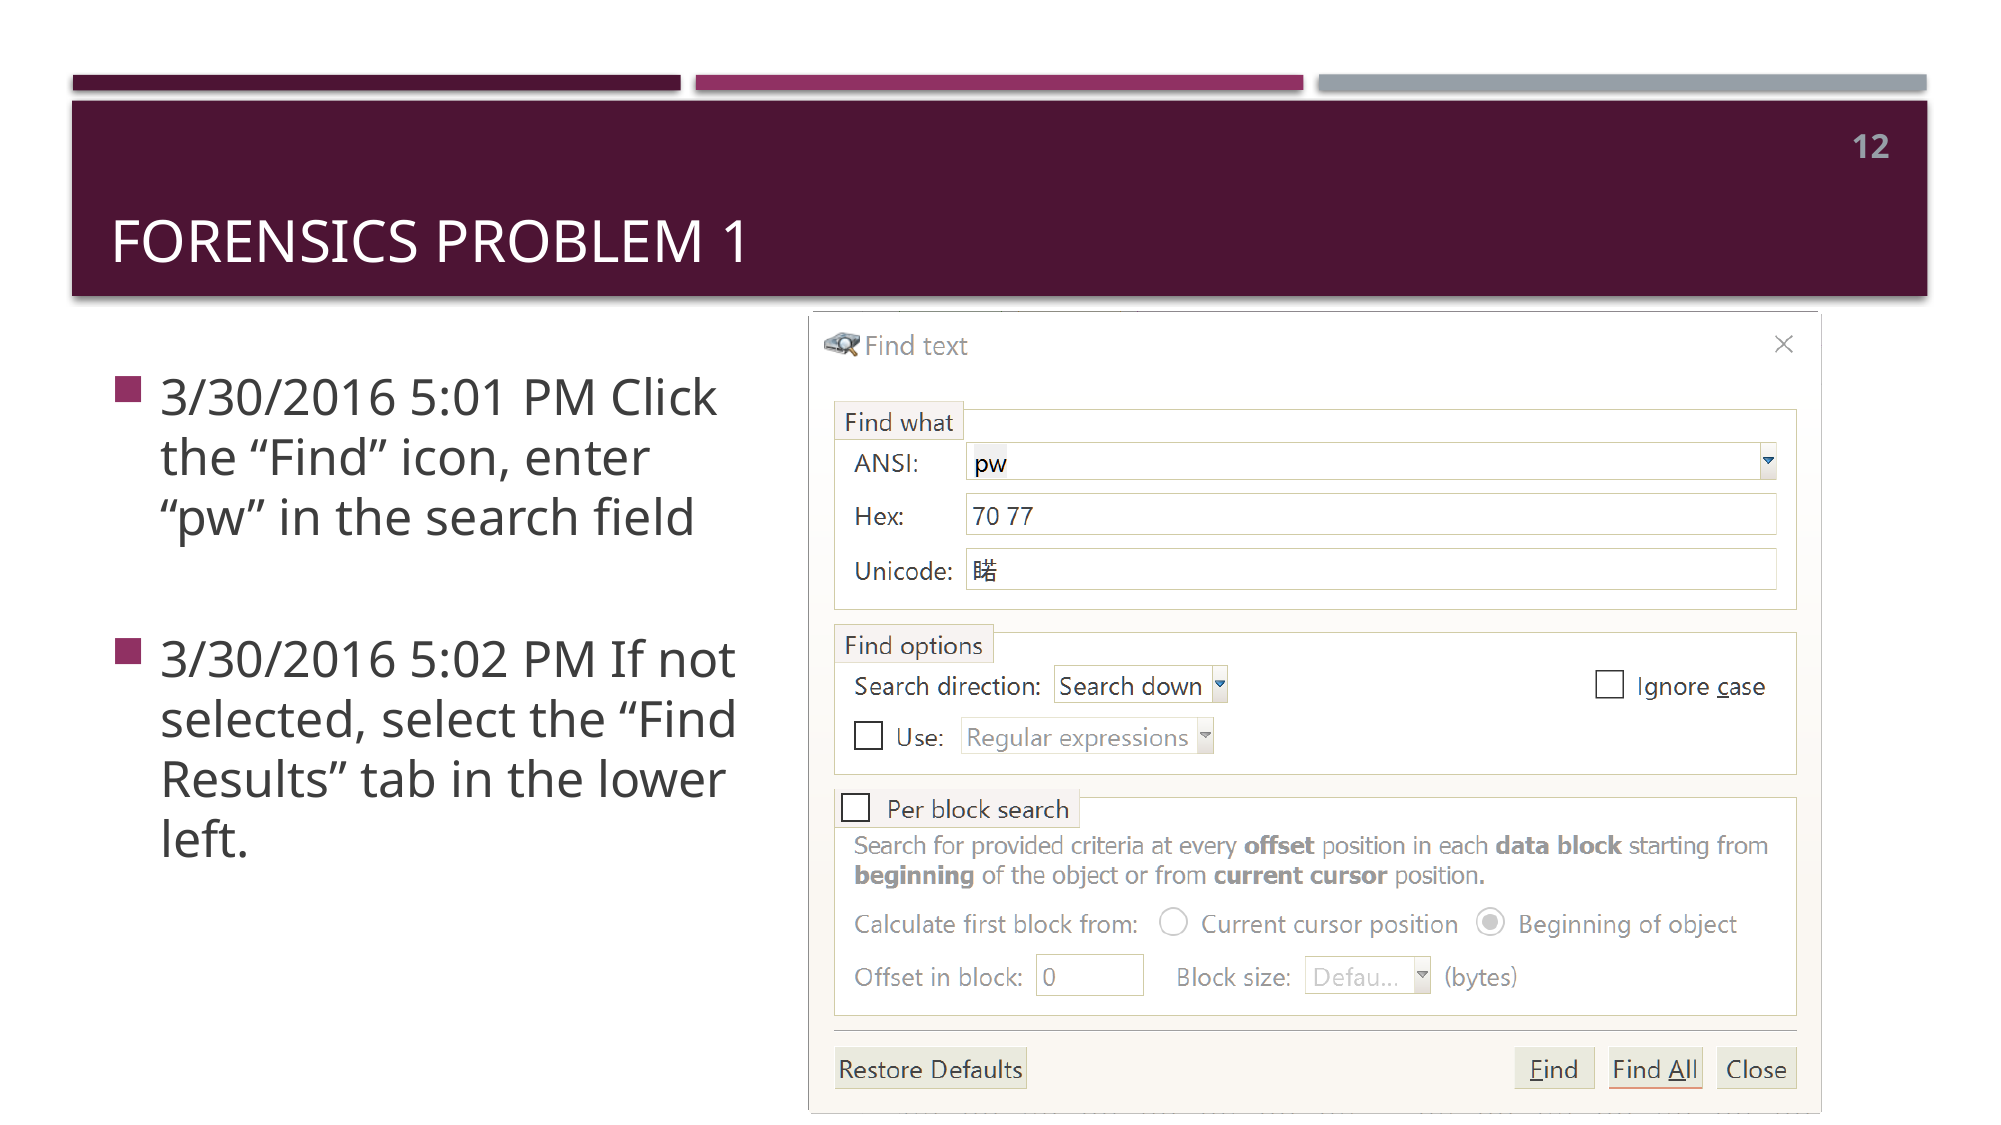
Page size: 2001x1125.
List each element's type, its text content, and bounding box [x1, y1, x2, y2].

slide_number 12 [1732, 117, 1905, 178]
picture [808, 310, 1823, 1115]
title Forensics problem 1 [95, 115, 1905, 282]
list 3/30/2016 5:01 PM Click the “Find” icon, enter “pw” in the search field 3/30/2016 5:02 PM If not selected, select the “Find Results” tab in the lower left. [95, 357, 783, 1047]
